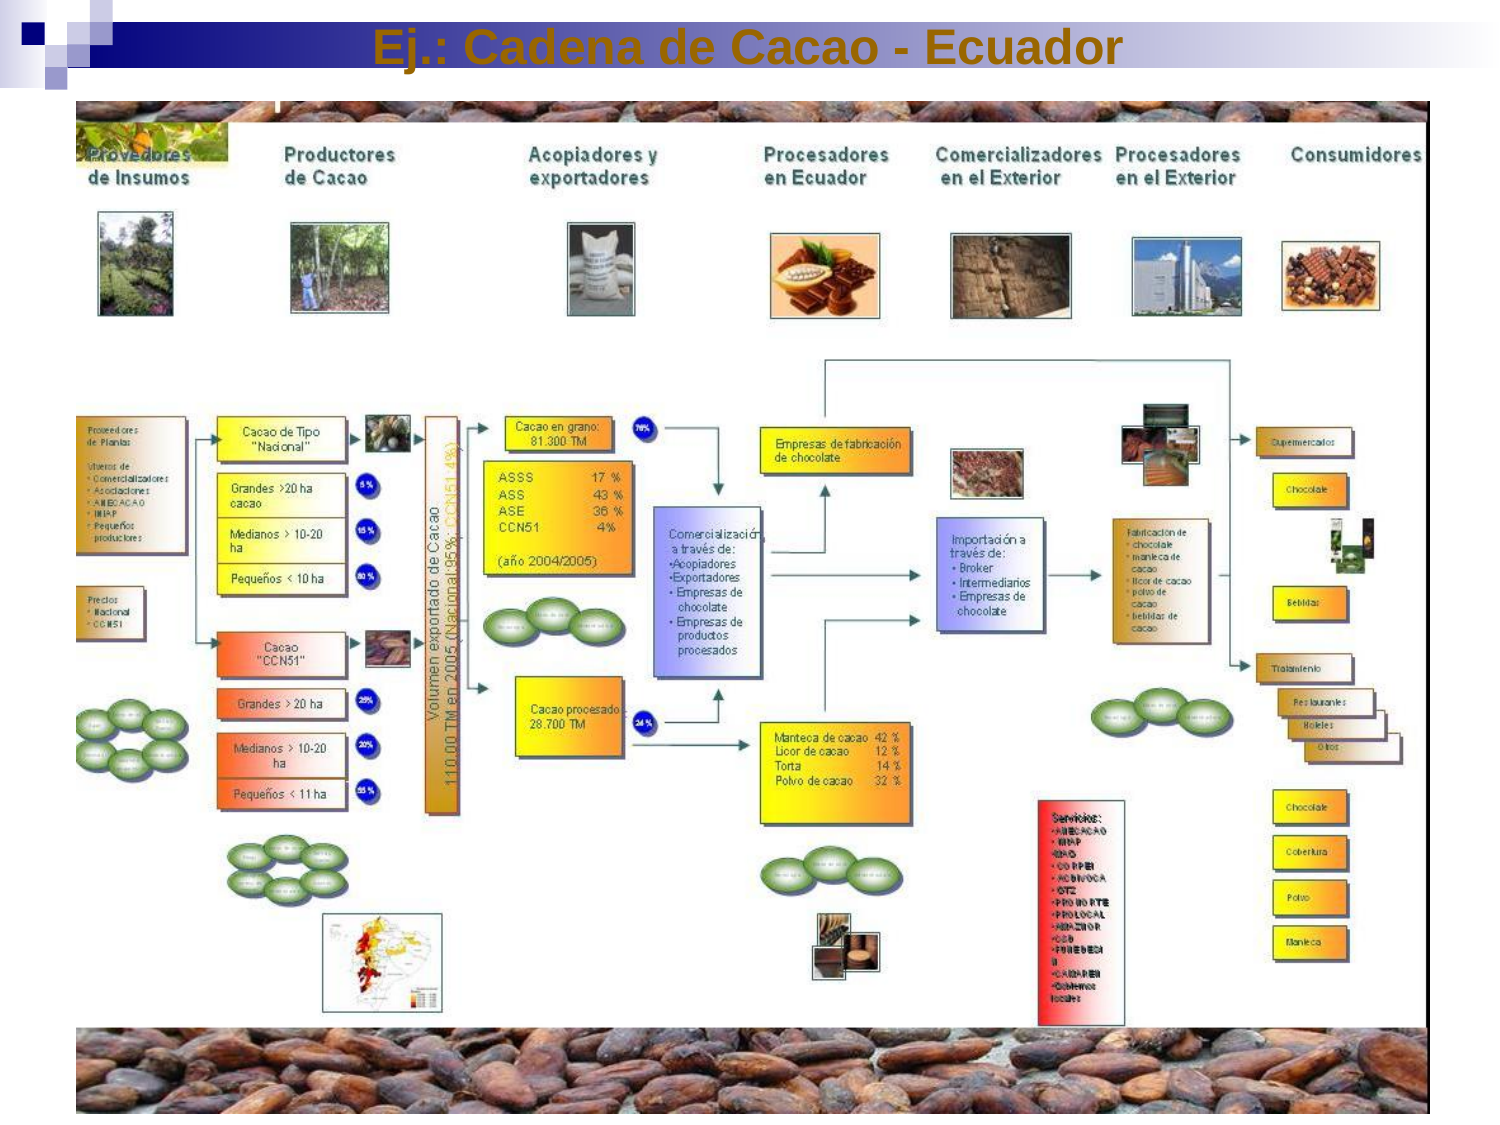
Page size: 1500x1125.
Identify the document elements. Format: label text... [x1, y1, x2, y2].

picture [76, 101, 1430, 1114]
text_box Ej.: Cadena de Cacao - Ecuador [357, 7, 1140, 82]
